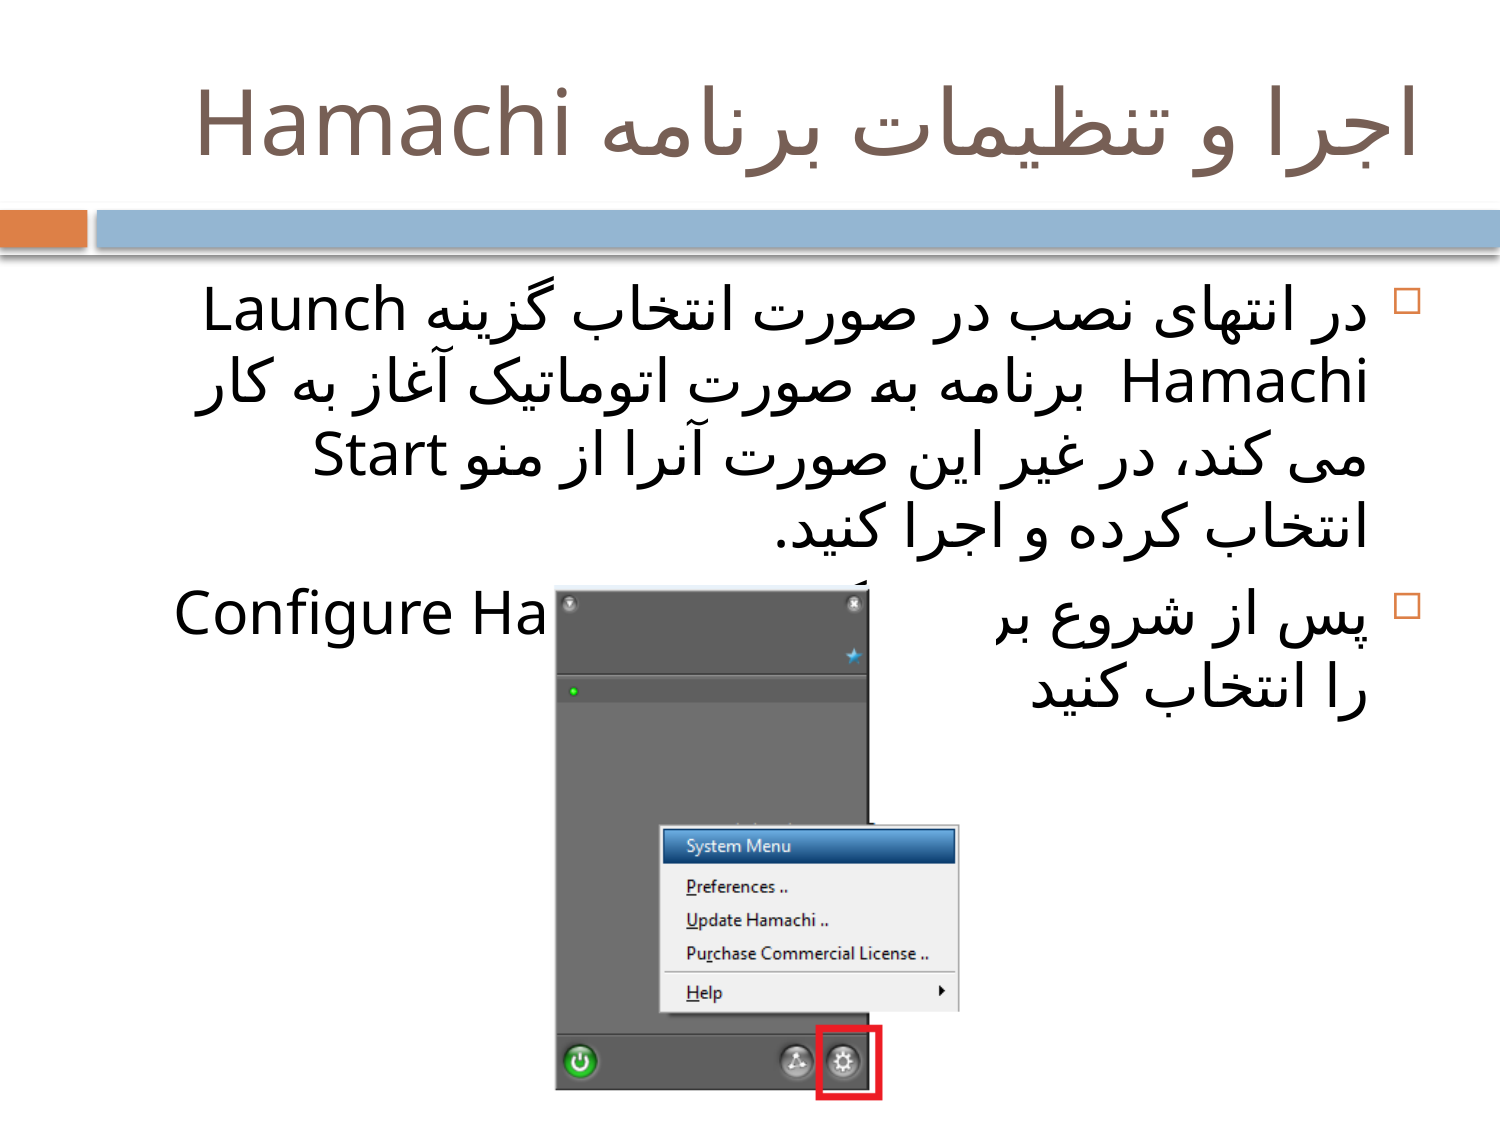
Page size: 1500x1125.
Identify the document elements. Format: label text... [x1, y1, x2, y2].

title اجرا و تنظیمات برنامه Hamachi [100, 37, 1438, 200]
picture [550, 585, 996, 1118]
list در انتهای نصب در صورت انتخاب گزینه Launch Hamachi برنامه به صورت اتوماتیک آغاز به کار می کند، در غیر این صورت آنرا از منو Start انتخاب کرده و اجرا کنید. پس از شروع برنامه گزینه Configure Hamachi را انتخاب کنید [100, 262, 1438, 1000]
